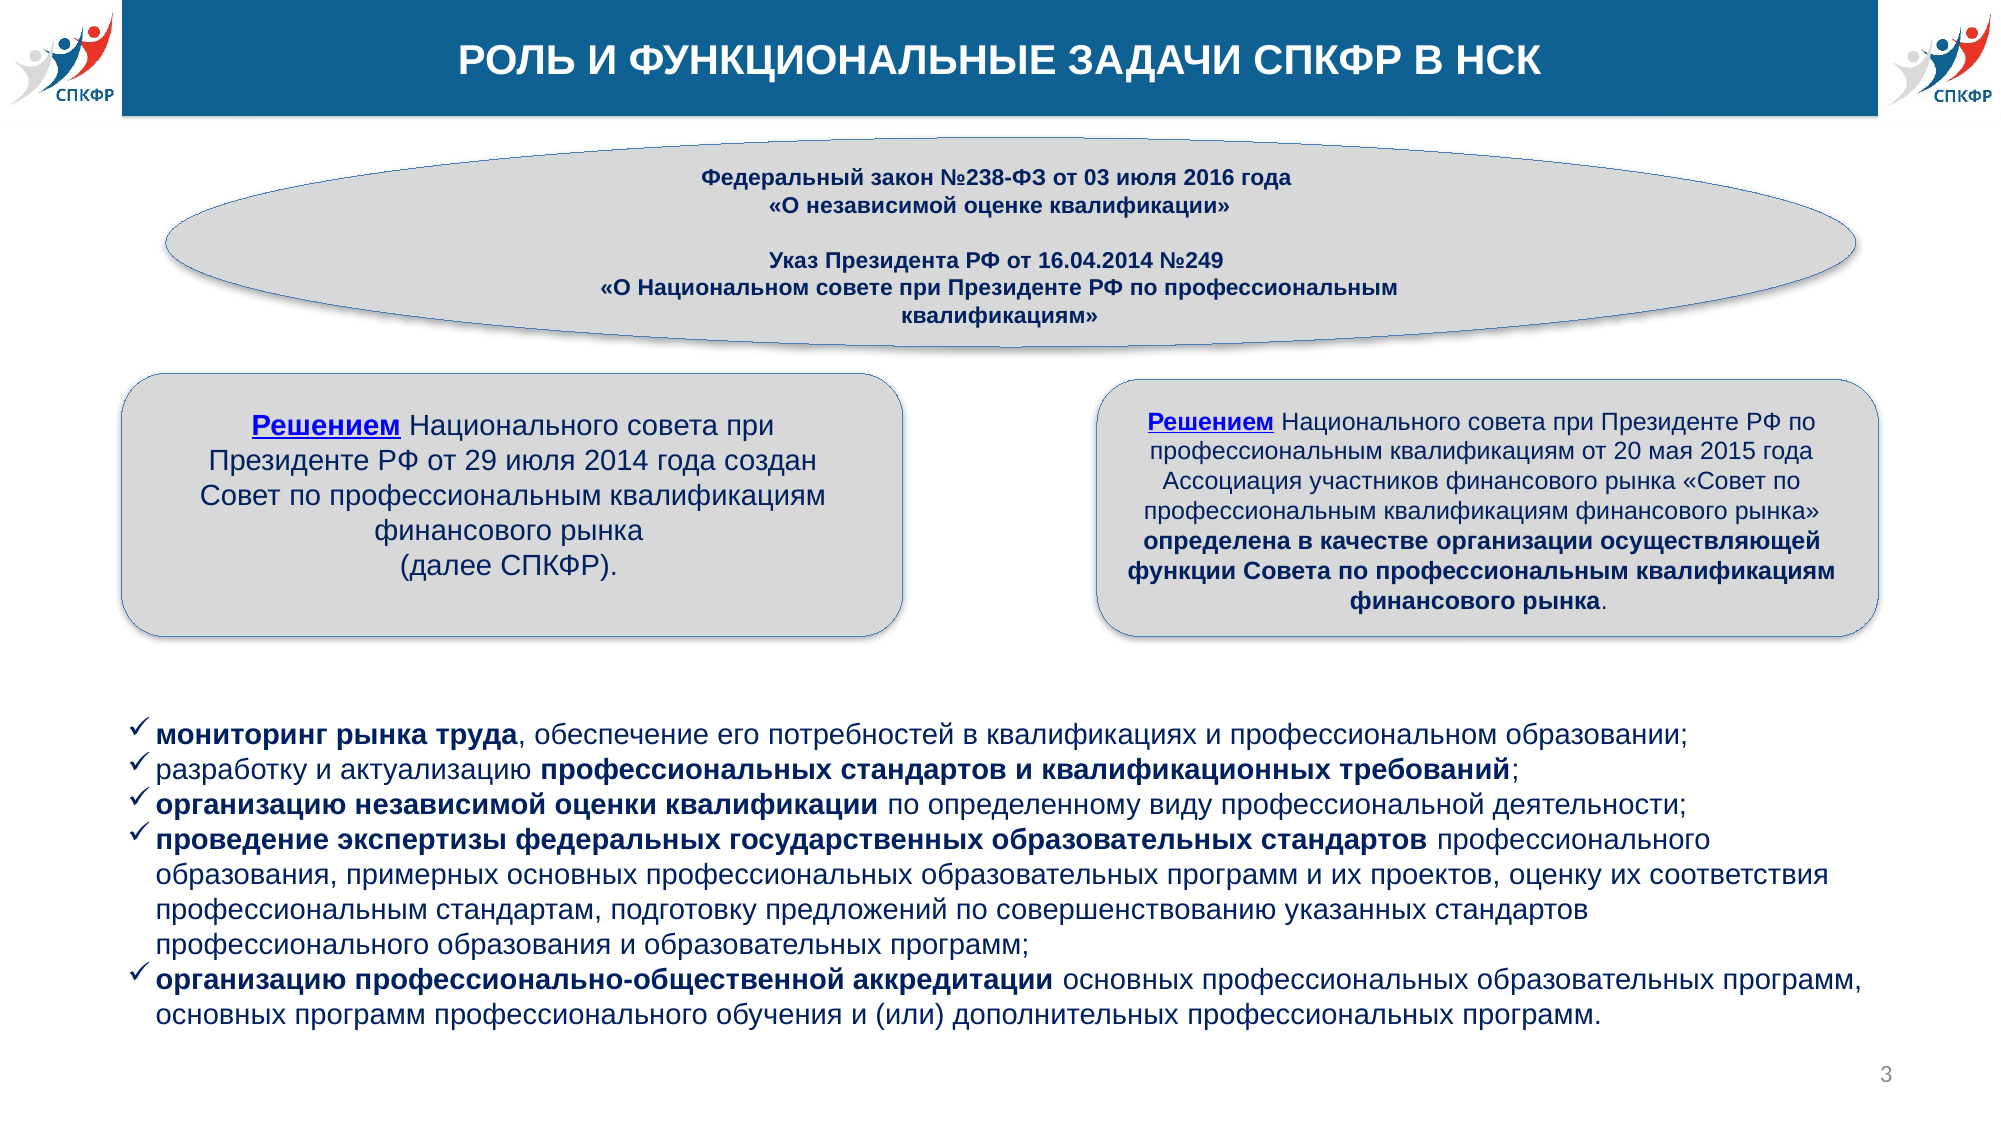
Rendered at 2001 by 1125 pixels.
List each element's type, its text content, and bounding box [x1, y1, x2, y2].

text_box [618, 335, 1404, 348]
text_box Решением Национального совета при Президенте РФ по профессиональным квалификациям от 20 мая 2015 года Ассоциация участников финансового рынка «Совет по профессиональным квалификациям финансового рынка» определена в качестве организации осуществляющей функции Совета по профессиональным квалификациям финансового рынка. [1108, 397, 1856, 623]
text_box Решением Национального совета при Президенте РФ от 29 июля 2014 года создан Совет по профессиональным квалификациям финансового рынка (далее СПКФР). [189, 399, 837, 589]
text_box [121, 373, 903, 637]
text_box [165, 157, 513, 327]
text_box [1096, 379, 1879, 637]
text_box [126, 0, 1874, 117]
text_box [1487, 155, 1856, 329]
slide_number 3 [1869, 1050, 1901, 1096]
text_box [544, 137, 1478, 155]
text_box Федеральный закон №238-ФЗ от 03 июля 2016 года «О независимой оценке квалификации» Указ Президента РФ от 16.04.2014 №249 «О Национальном совете при Президенте РФ по профессиональным квалификациям» [513, 155, 1487, 335]
picture [0, 0, 2001, 1125]
text_box мониторинг рынка труда, обеспечение его потребностей в квалификациях и профессиональном образовании; разработку и актуализацию профессиональных стандартов и квалификационных требований; организацию независимой оценки квалификации по определенному виду профессиональной деятельности; проведение экспертизы федеральных государственных образовательных стандартов профессионального образования, примерных основных профессиональных образовательных программ и их проектов, оценку их соответствия профессиональным стандартам, подготовку предложений по совершенствованию указанных стандартов профессионального образования и образовательных программ; организацию профессионально-общественной аккредитации основных профессиональных образовательных программ, основных программ профессионального обучения и (или) дополнительных профессиональных программ. [120, 638, 1877, 1038]
